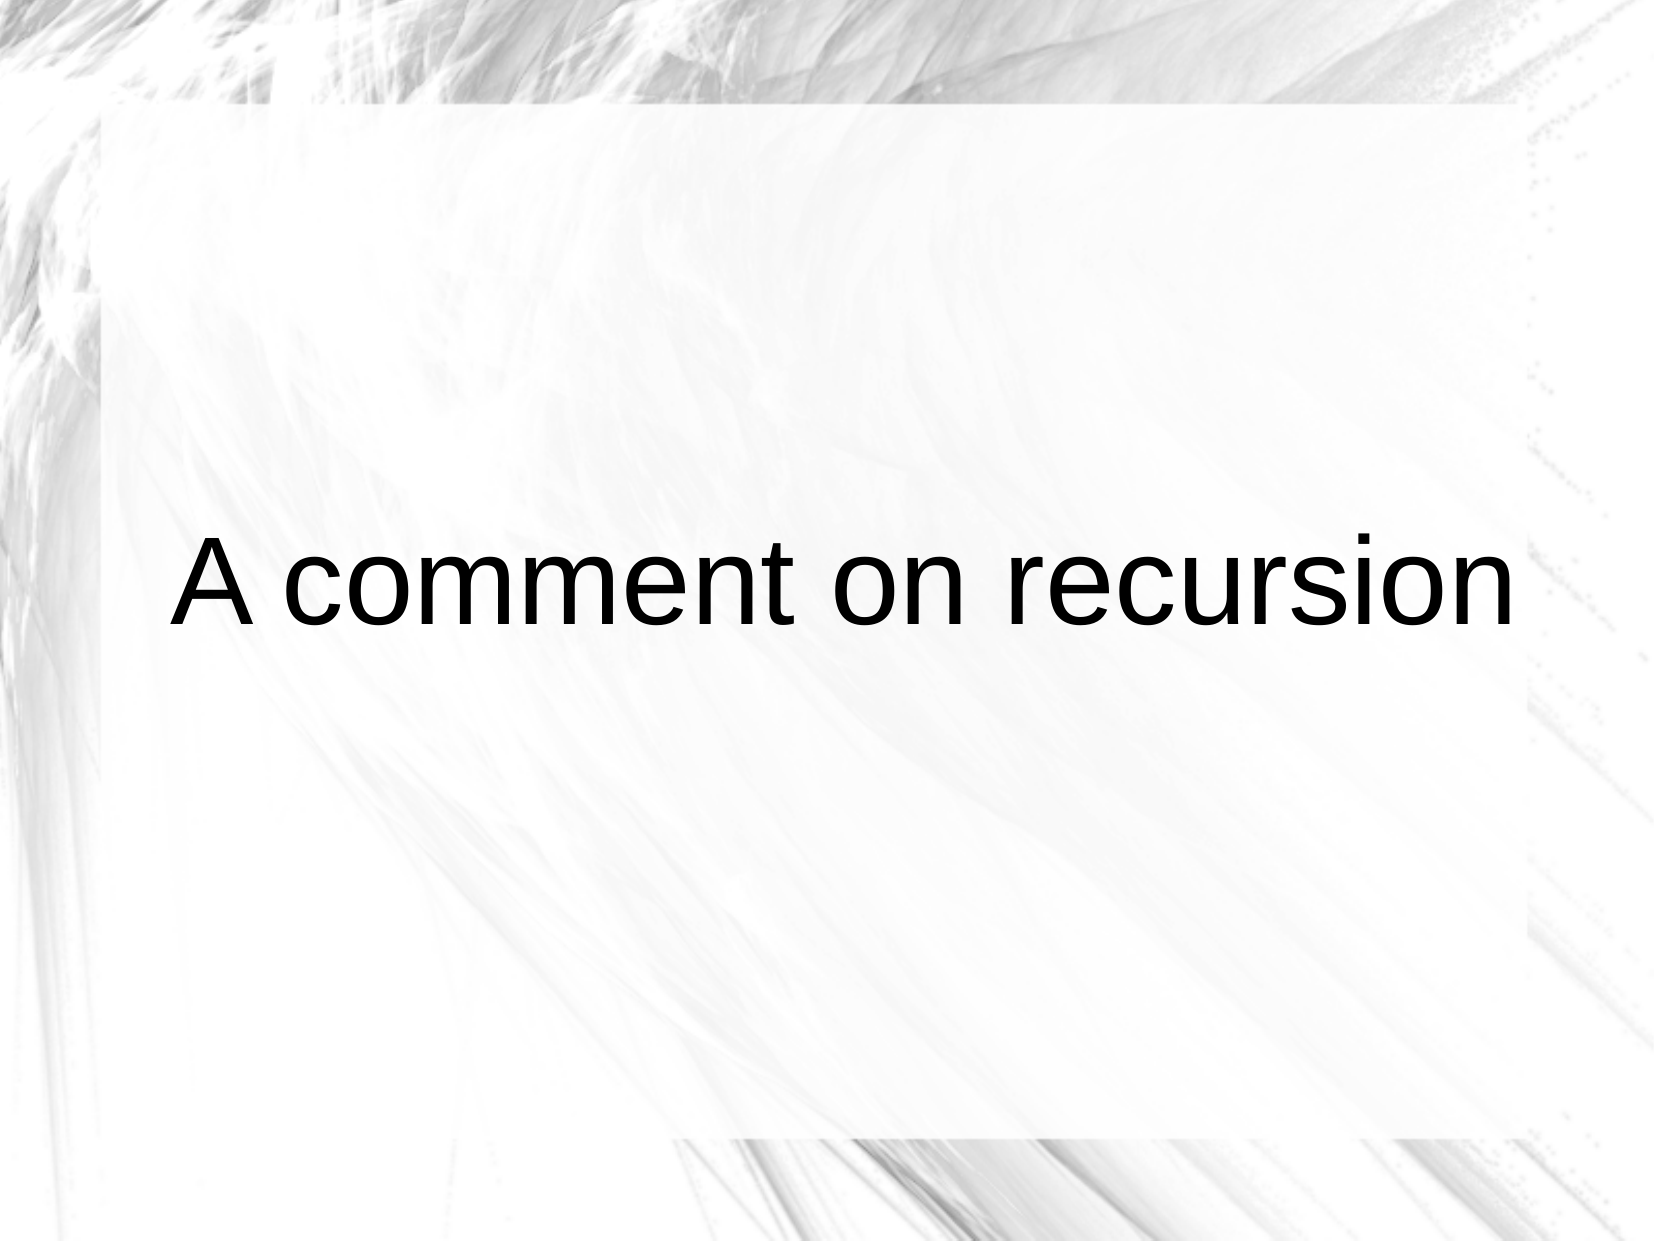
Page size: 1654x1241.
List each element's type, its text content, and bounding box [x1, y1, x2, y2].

picture [0, 0, 1654, 1241]
list A comment on recursion [118, 319, 1571, 1102]
